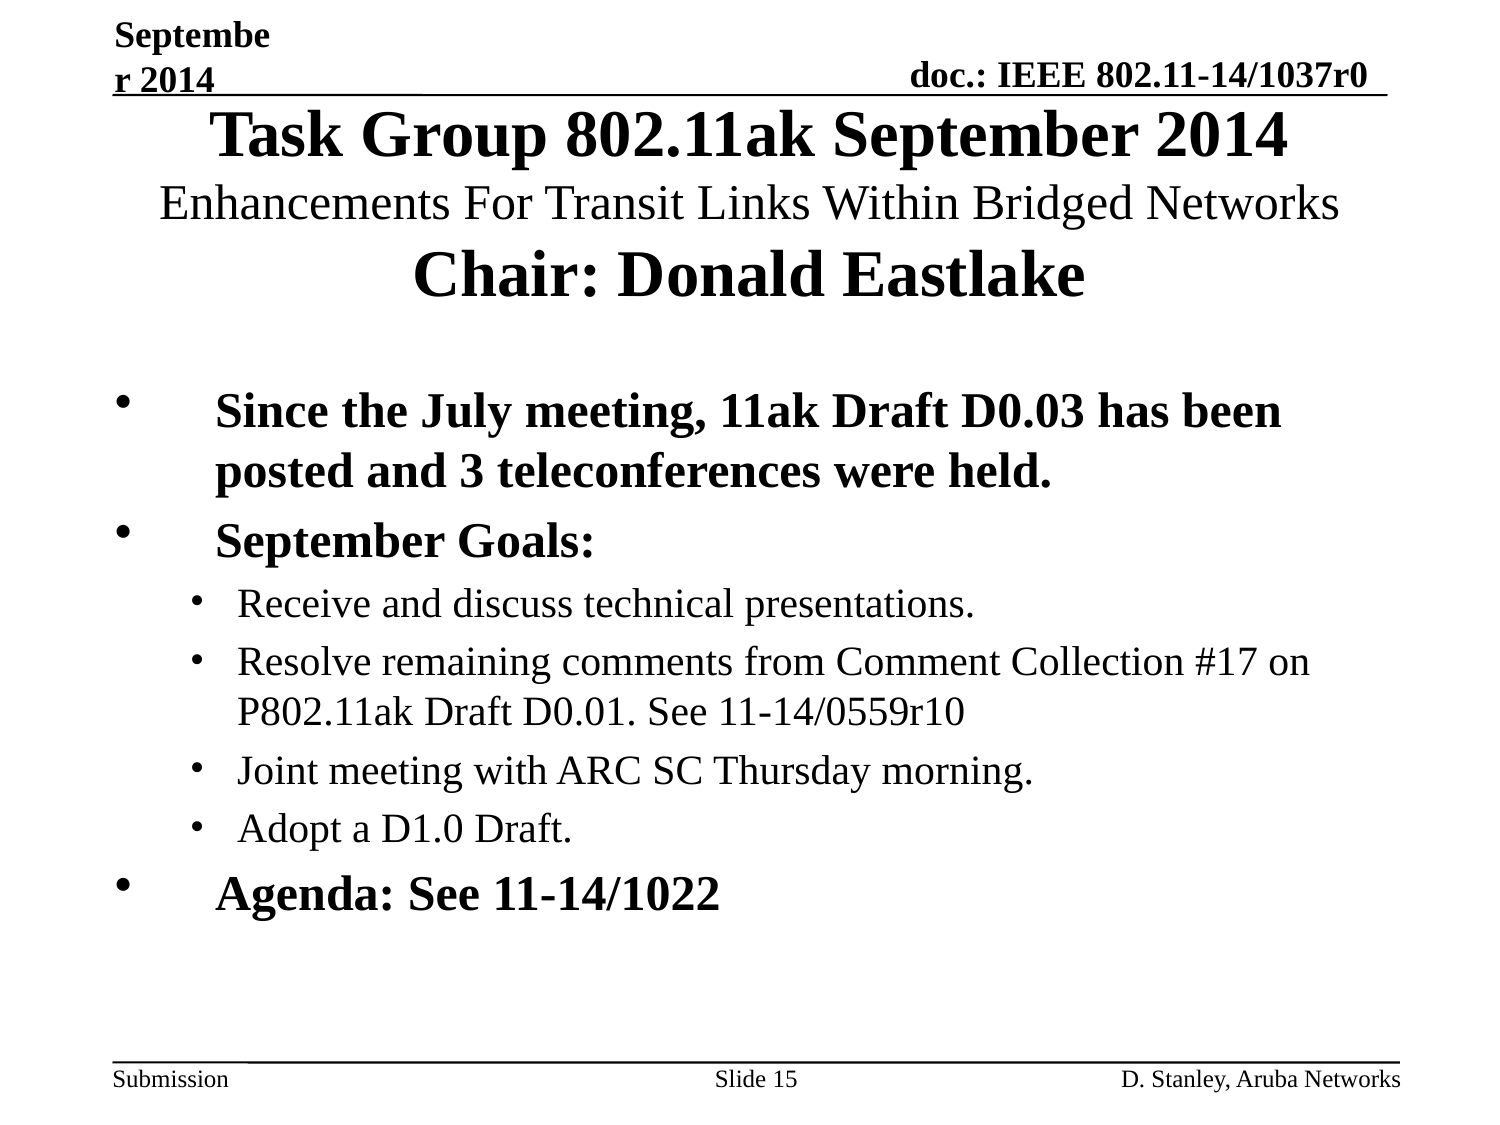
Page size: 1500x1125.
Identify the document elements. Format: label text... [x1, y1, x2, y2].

footer D. Stanley, Aruba Networks [1058, 1062, 1402, 1093]
list Since the July meeting, 11ak Draft D0.03 has been posted and 3 teleconferences were held. September Goals: Receive and discuss technical presentations. Resolve remaining comments from Comment Collection #17 on P802.11ak Draft D0.01. See 11-14/0559r10 Joint meeting with ARC SC Thursday morning. Adopt a D1.0 Draft. Agenda: See 11-14/1022 [99, 299, 1388, 925]
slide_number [114, 54, 274, 100]
slide_number Slide 15 [712, 1062, 800, 1093]
title Task Group 802.11ak September 2014 Enhancements For Transit Links Within Bridged Networks Chair: Donald Eastlake [112, 112, 1388, 288]
